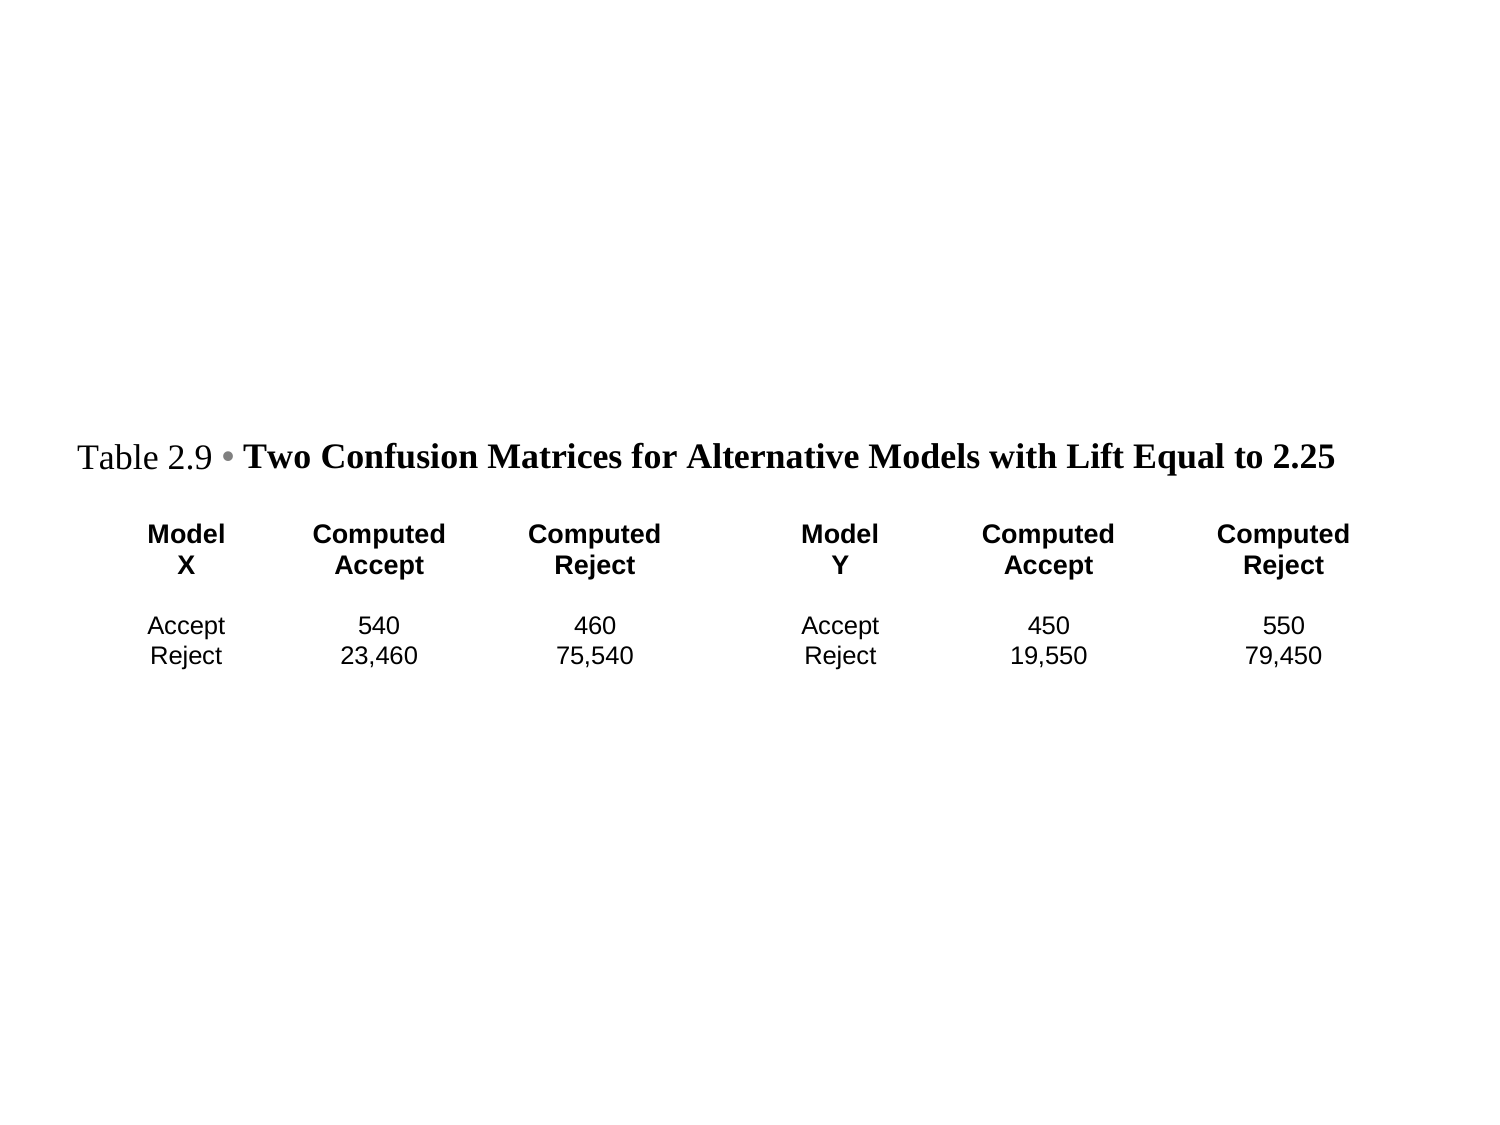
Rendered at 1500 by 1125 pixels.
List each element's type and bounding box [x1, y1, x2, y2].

text_box [74, 437, 1425, 705]
